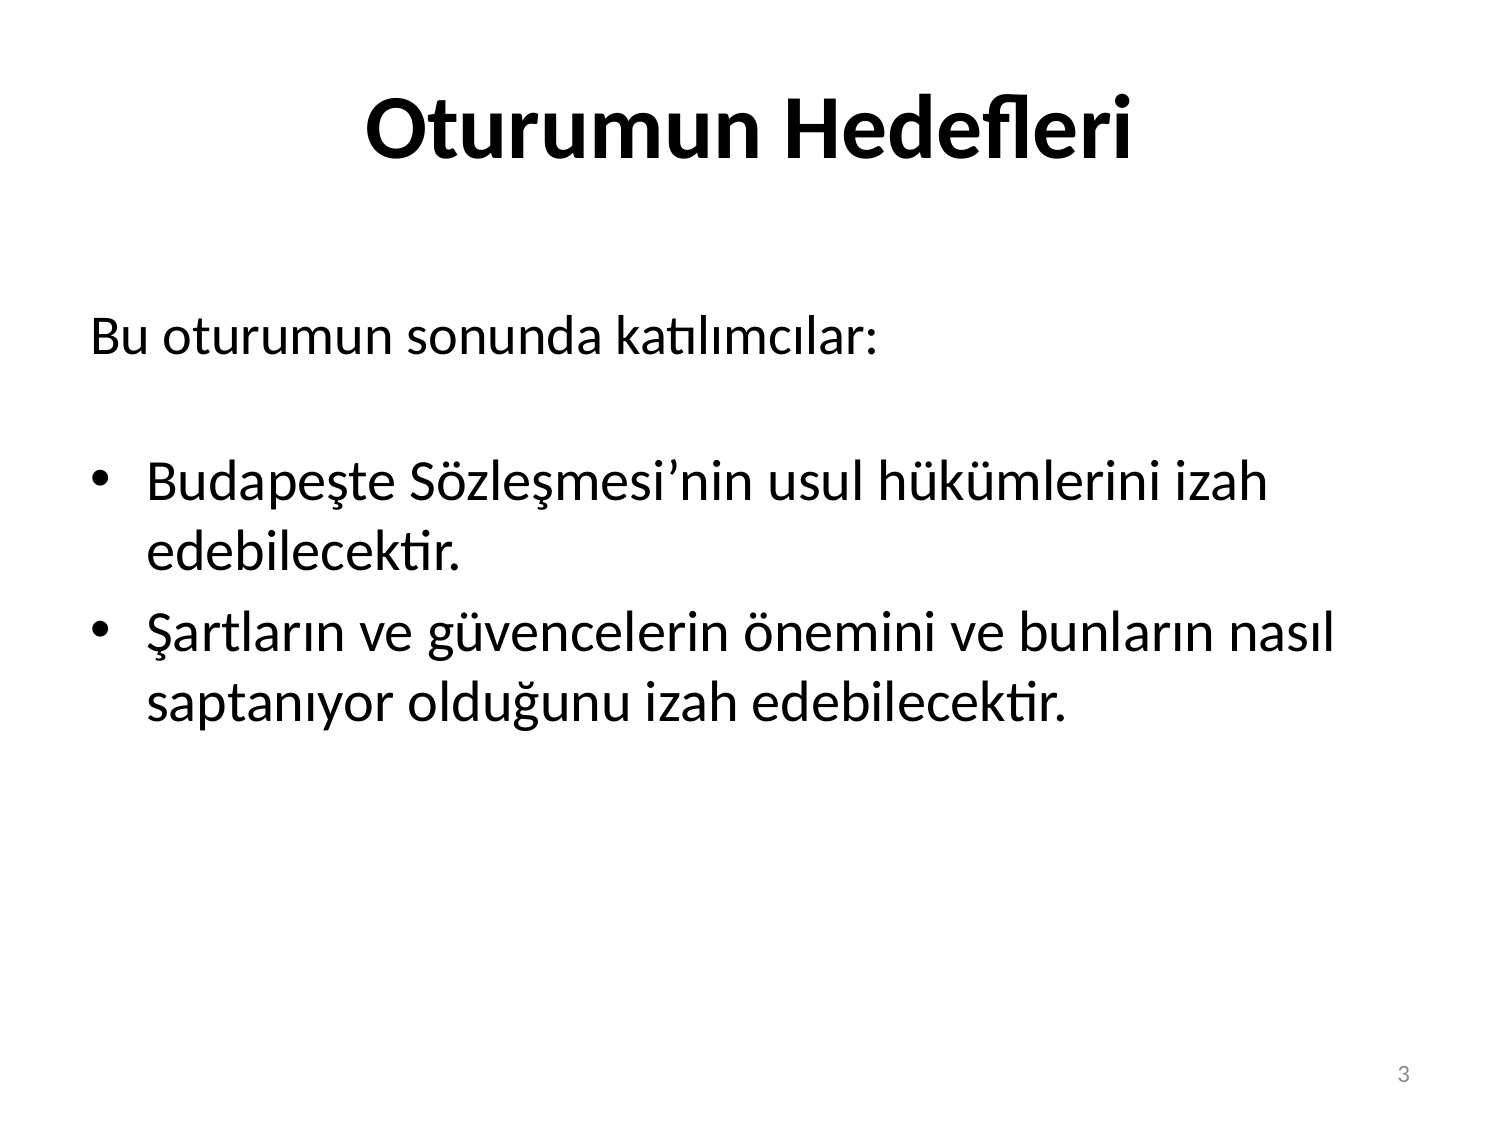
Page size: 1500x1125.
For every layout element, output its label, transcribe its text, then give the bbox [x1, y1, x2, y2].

title Oturumun Hedefleri [74, 44, 1426, 199]
list Bu oturumun sonunda katılımcılar: Budapeşte Sözleşmesi’nin usul hükümlerini izah edebilecektir. Şartların ve güvencelerin önemini ve bunların nasıl saptanıyor olduğunu izah edebilecektir. [74, 224, 1426, 1035]
slide_number 3 [1074, 1042, 1425, 1103]
